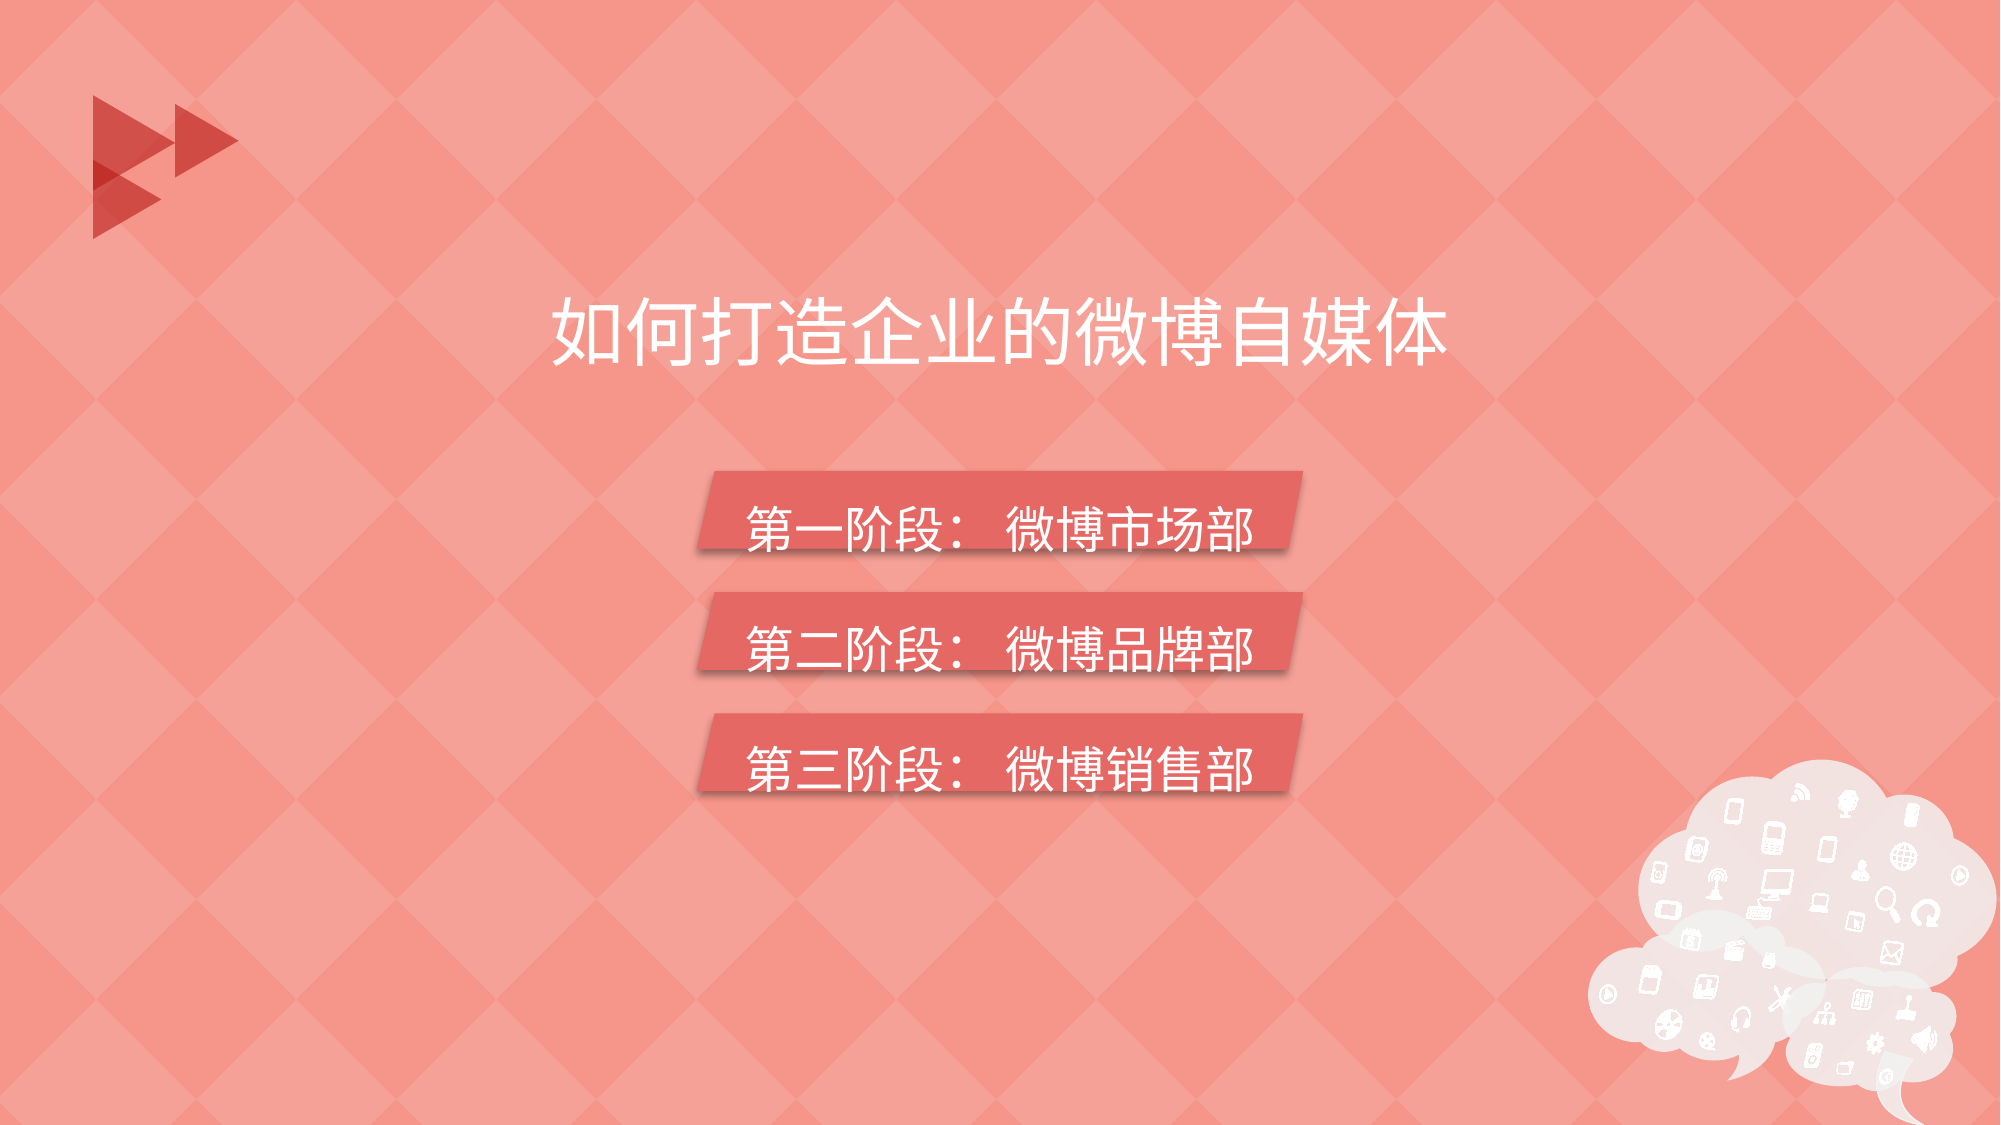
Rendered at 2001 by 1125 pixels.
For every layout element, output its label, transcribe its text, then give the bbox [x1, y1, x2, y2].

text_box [1588, 757, 2000, 1125]
text_box 第一阶段： 微博市场部 第二阶段： 微博品牌部 第三阶段： 微博销售部 [483, 431, 1517, 807]
text_box [0, 0, 2000, 1125]
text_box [92, 95, 239, 240]
text_box 如何打造企业的微博自媒体 [483, 277, 1517, 383]
